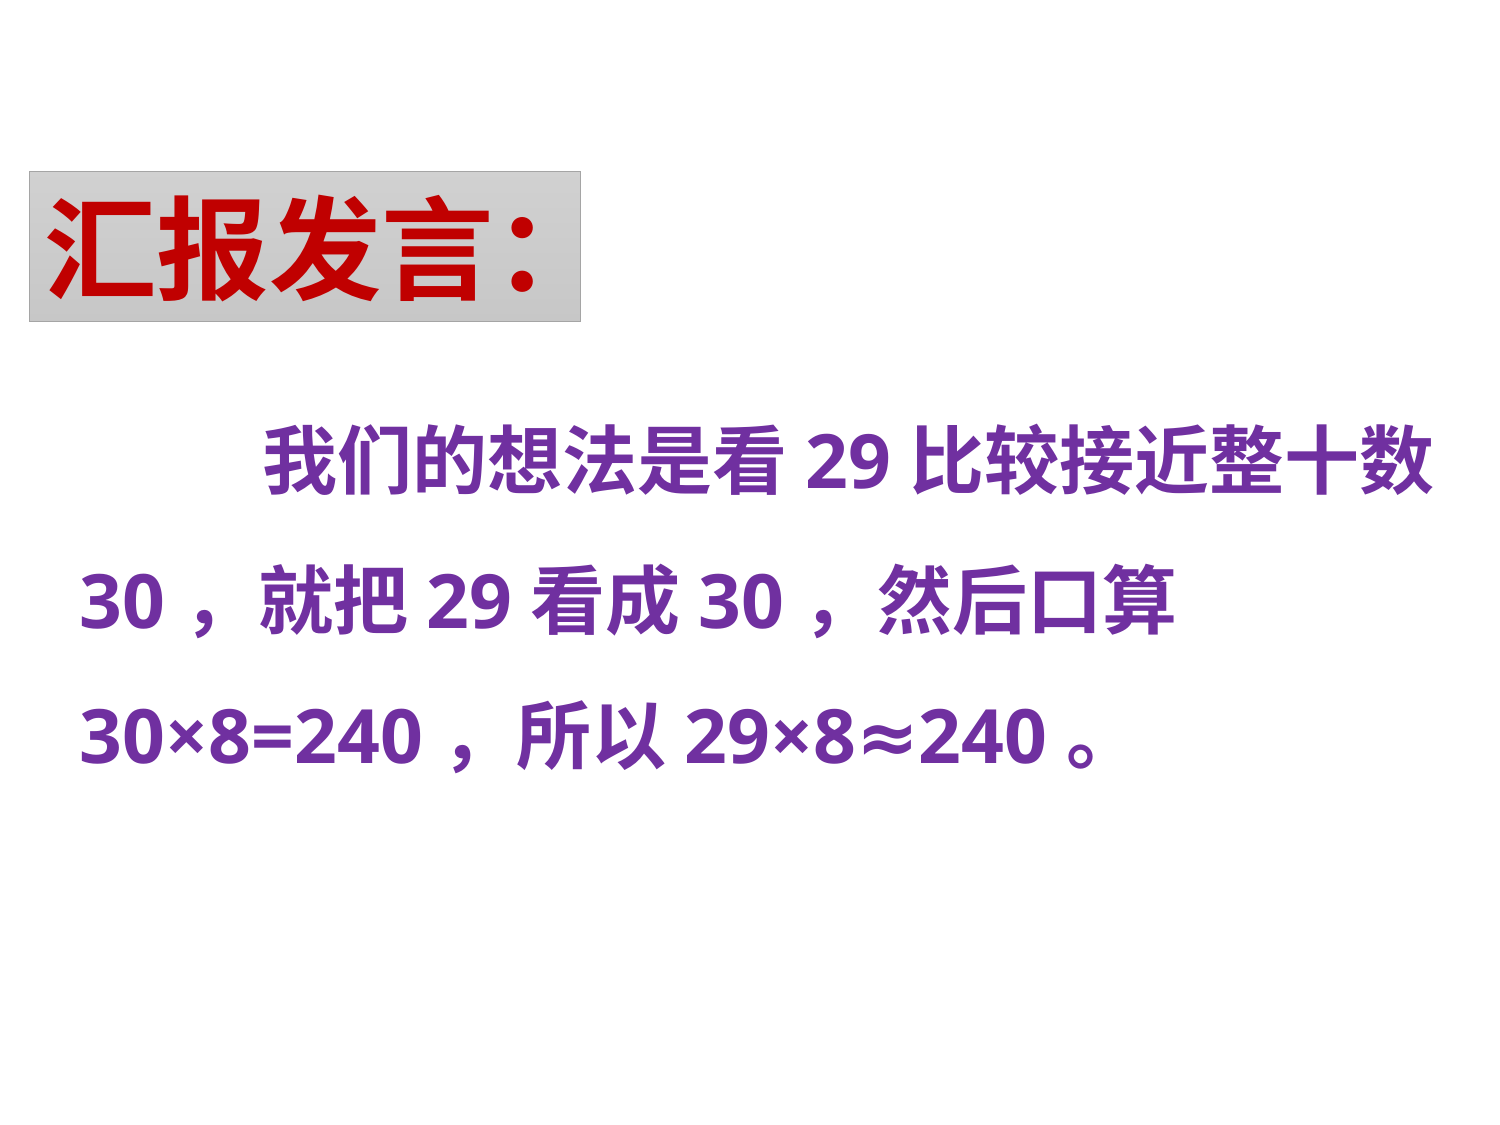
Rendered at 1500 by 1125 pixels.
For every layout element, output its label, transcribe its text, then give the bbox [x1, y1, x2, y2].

text_box 我们的想法是看29比较接近整十数30，就把29看成30，然后口算30×8=240，所以29×8≈240。 [64, 320, 1460, 787]
text_box 汇报发言： [29, 171, 581, 322]
